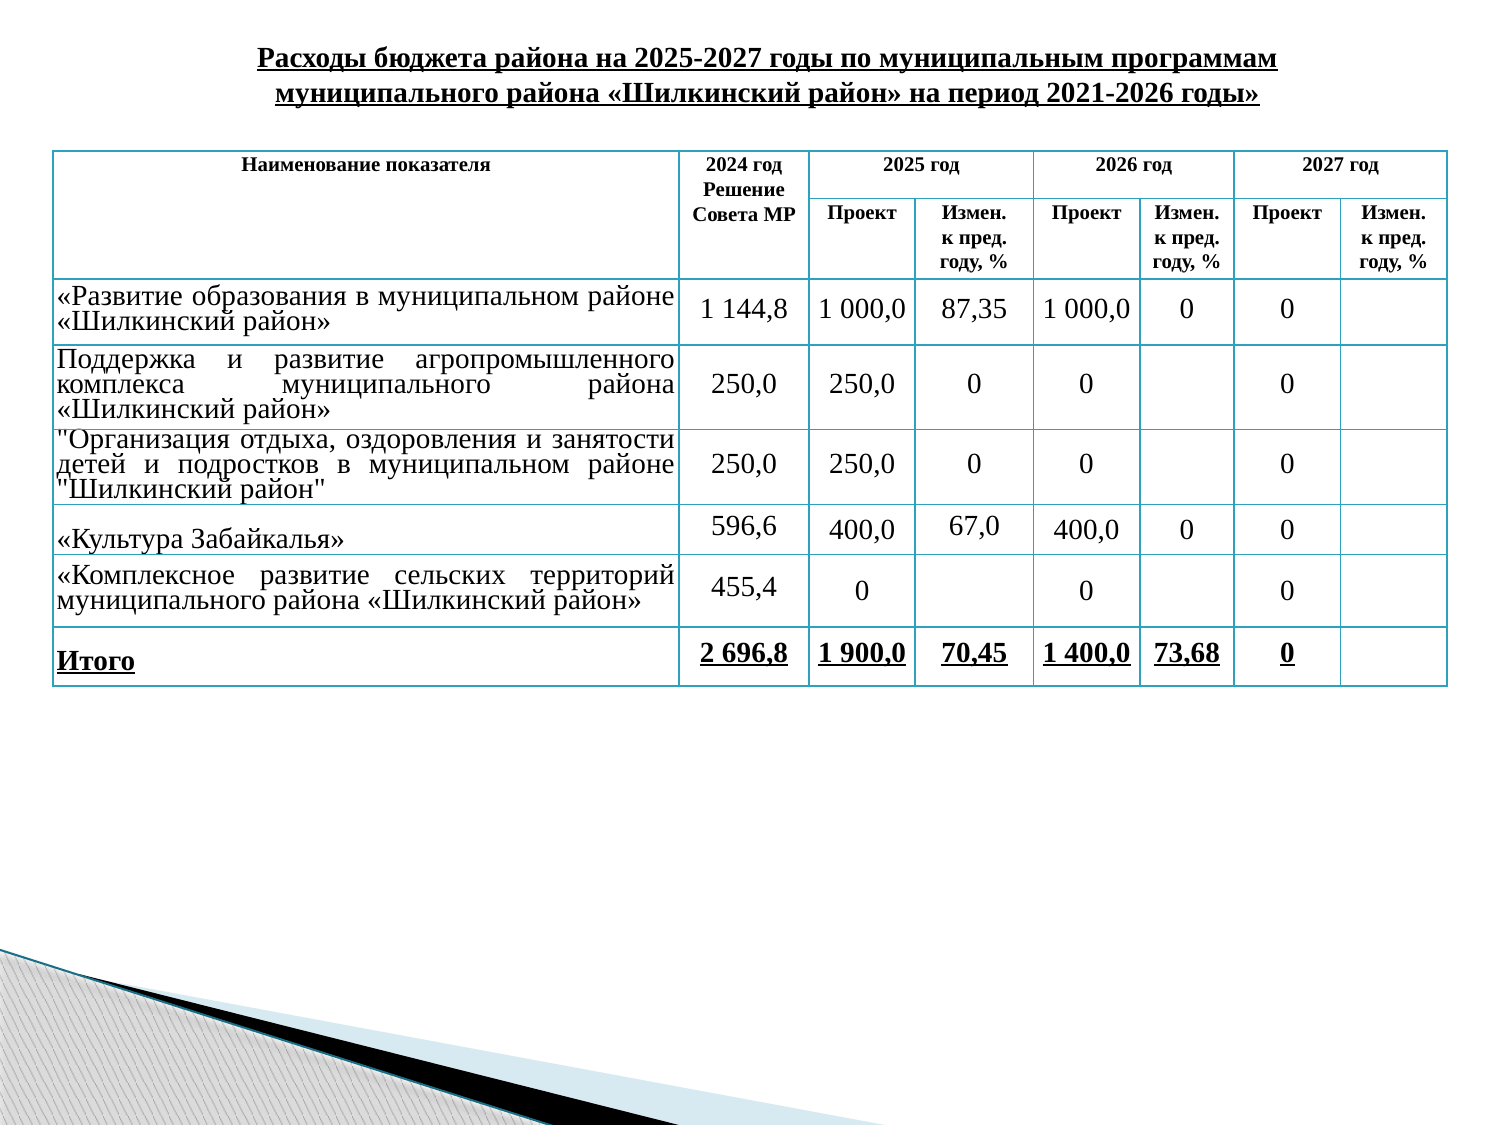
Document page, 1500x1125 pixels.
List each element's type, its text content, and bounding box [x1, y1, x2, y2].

table_cell 250,0 [810, 430, 914, 504]
table_cell 596,6 [680, 505, 808, 554]
table_cell 1 144,8 [680, 280, 808, 344]
table_cell [1341, 430, 1446, 504]
table_cell «Развитие образования в муниципальном районе «Шилкинский район» [54, 280, 678, 344]
table_cell 0 [916, 346, 1033, 429]
table_cell 455,4 [680, 555, 808, 626]
table_cell 0 [1235, 280, 1340, 344]
table_cell 67,0 [916, 505, 1033, 554]
table_cell 250,0 [680, 346, 808, 429]
table_cell Проект [810, 199, 914, 278]
table_cell «Культура Забайкалья» [54, 505, 678, 554]
table_cell 87,35 [916, 280, 1033, 344]
table_cell 250,0 [680, 430, 808, 504]
table_cell Измен. к пред. году, % [1341, 199, 1446, 278]
table_cell [1341, 628, 1446, 685]
table_cell [1141, 346, 1233, 429]
table_header 2025 год [810, 152, 1033, 198]
table_cell [1341, 555, 1446, 626]
table_cell [1341, 346, 1446, 429]
table_cell 0 [1235, 346, 1340, 429]
table_cell 1 400,0 [1034, 628, 1139, 685]
table_header 2027 год [1235, 152, 1446, 198]
table_cell 0 [916, 430, 1033, 504]
table_cell 0 [1034, 430, 1139, 504]
table_cell [1141, 555, 1233, 626]
table_cell 0 [1034, 346, 1139, 429]
table_cell 0 [1235, 555, 1340, 626]
table_header 2026 год [1034, 152, 1233, 198]
table_cell 1 900,0 [810, 628, 914, 685]
table_cell 400,0 [1034, 505, 1139, 554]
table_cell [916, 555, 1033, 626]
table_cell 1 000,0 [810, 280, 914, 344]
table_cell [1141, 430, 1233, 504]
table_cell 0 [1034, 555, 1139, 626]
text_box Расходы бюджета района на 2025-2027 годы по муниципальным программам муниципального района «Шилкинский район» на период 2021-2026 годы» [88, 30, 1447, 150]
table_cell 2 696,8 [680, 628, 808, 685]
table_cell "Организация отдыха, оздоровления и занятости детей и подростков в муниципальном районе "Шилкинский район" [54, 430, 678, 504]
table_cell 70,45 [916, 628, 1033, 685]
table_cell 0 [1235, 628, 1340, 685]
table_cell Проект [1235, 199, 1340, 278]
table_cell 0 [810, 555, 914, 626]
table_header Наименование показателя [54, 152, 678, 278]
table_cell [1341, 280, 1446, 344]
table_cell 0 [1235, 430, 1340, 504]
table_cell 0 [1141, 280, 1233, 344]
table_header 2024 год Решение Совета МР [680, 152, 808, 278]
table_cell 1 000,0 [1034, 280, 1139, 344]
table_cell Измен. к пред. году, % [916, 199, 1033, 278]
table_cell 0 [1141, 505, 1233, 554]
table_cell [1341, 505, 1446, 554]
table_cell Измен. к пред. году, % [1141, 199, 1233, 278]
table_cell Итого [54, 628, 678, 685]
table_cell Поддержка и развитие агропромышленного комплекса муниципального района «Шилкинский район» [54, 346, 678, 429]
table_cell Проект [1034, 199, 1139, 278]
table_cell 400,0 [810, 505, 914, 554]
table_cell «Комплексное развитие сельских территорий муниципального района «Шилкинский район» [54, 555, 678, 626]
table_cell 73,68 [1141, 628, 1233, 685]
table_cell 250,0 [810, 346, 914, 429]
table_cell 0 [1235, 505, 1340, 554]
